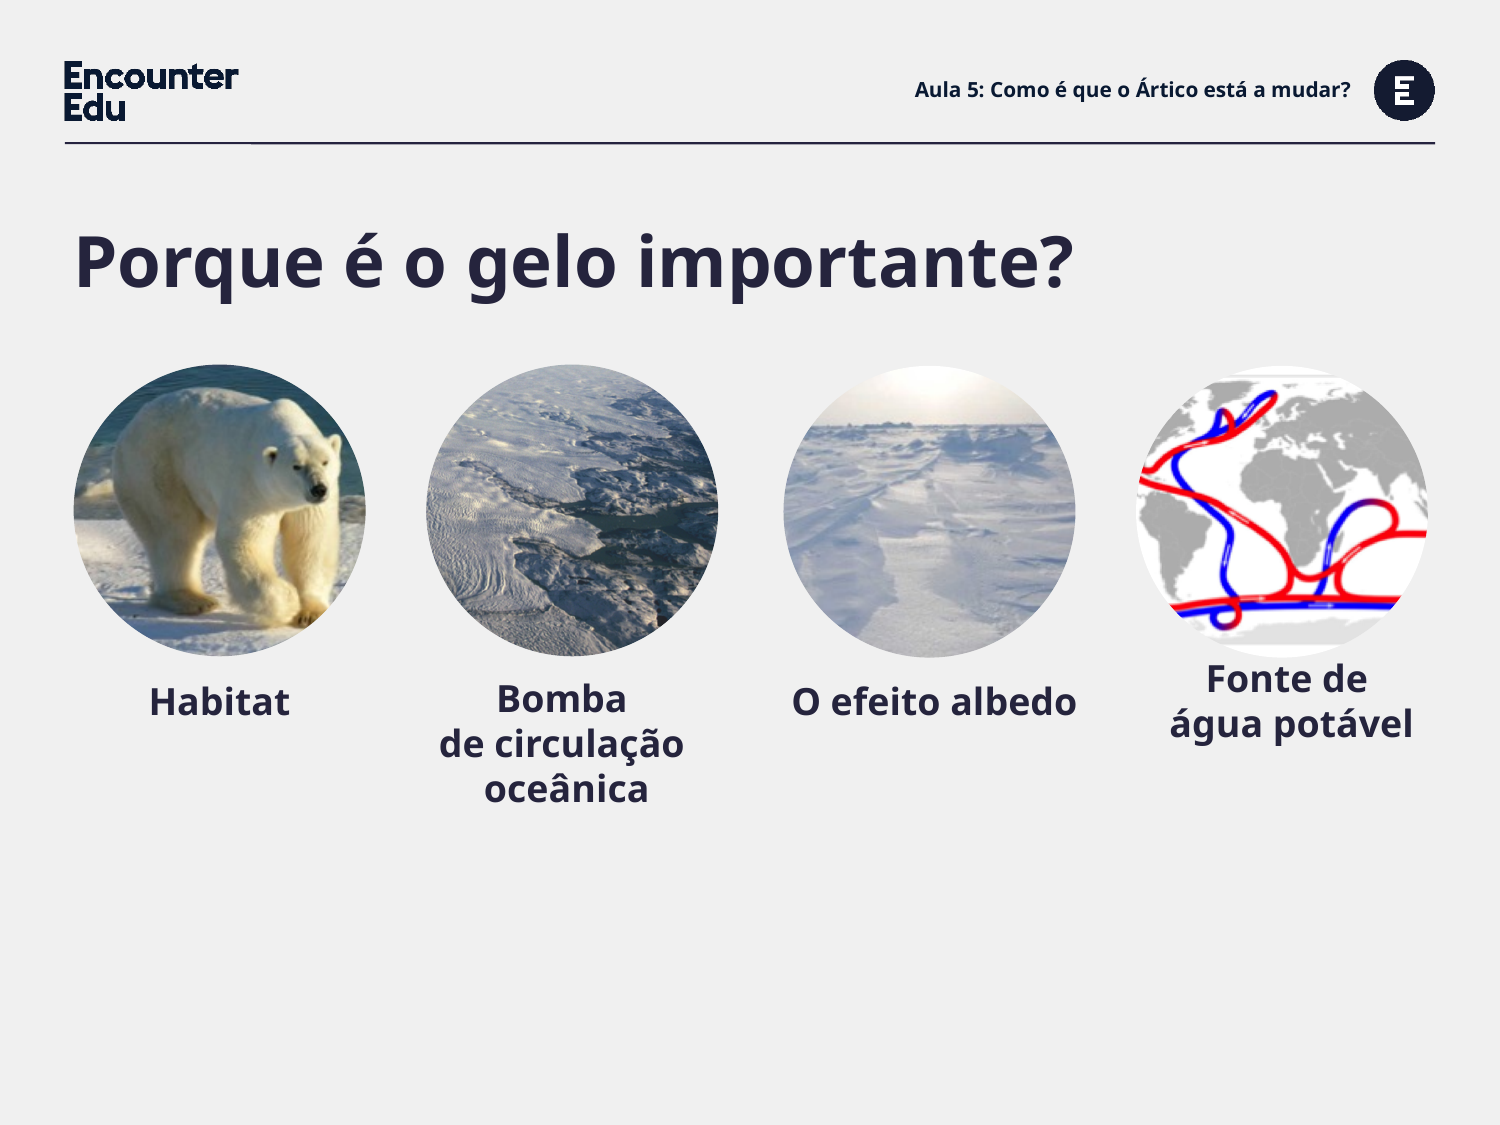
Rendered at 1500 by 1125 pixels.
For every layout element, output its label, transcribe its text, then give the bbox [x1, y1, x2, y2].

text_box Porque é o gelo importante? [58, 219, 1412, 310]
text_box [1136, 365, 1429, 658]
text_box Fonte de água potável [1075, 647, 1500, 753]
text_box Bomba de circulação oceânica [383, 667, 750, 818]
text_box Habitat [120, 670, 319, 730]
text_box [73, 364, 366, 657]
title Aula 5: Como é que o Ártico está a mudar? [623, 67, 1359, 114]
picture [1372, 58, 1436, 122]
text_box O efeito albedo [750, 670, 1075, 730]
text_box [426, 364, 719, 657]
picture [60, 59, 243, 122]
text_box [783, 365, 1076, 658]
